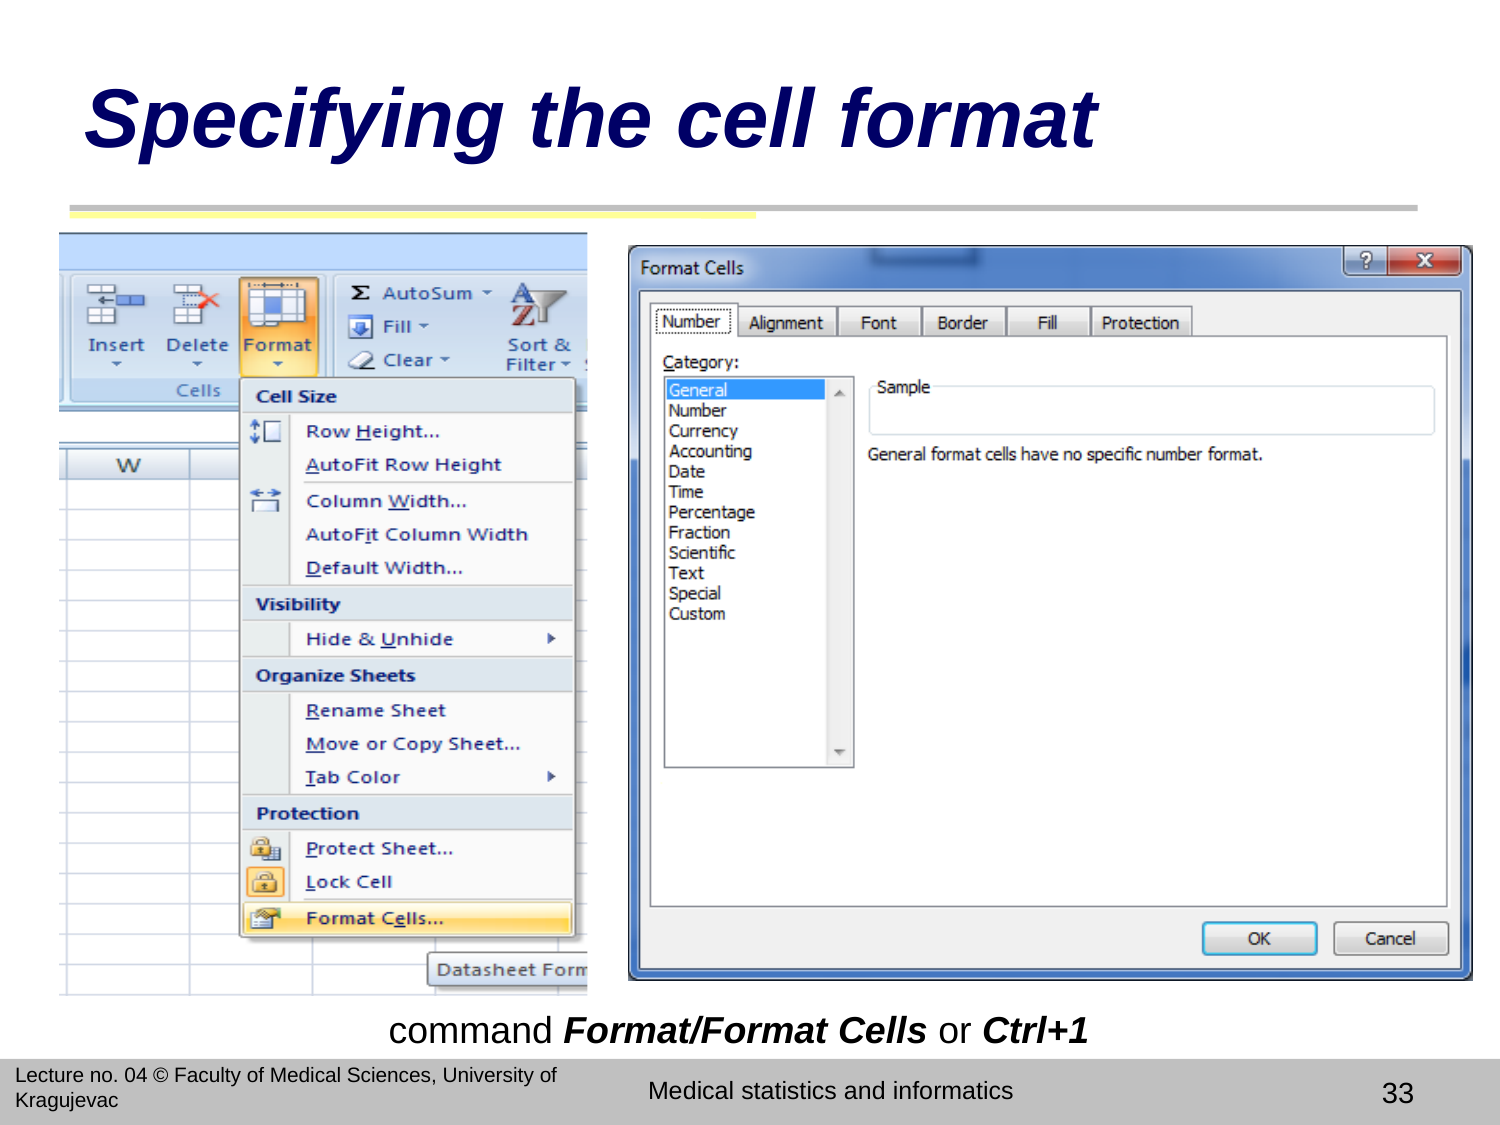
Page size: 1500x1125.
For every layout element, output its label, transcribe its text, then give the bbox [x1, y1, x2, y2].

title Specifying the cell format [69, 19, 1426, 208]
text_box command Format/Format Cells or Ctrl+1 [373, 998, 1115, 1059]
slide_number Lecture no. 04 © Faculty of Medical Sciences, University of Kragujevac [0, 1053, 619, 1108]
footer Medical statistics and informatics [512, 1066, 1151, 1125]
picture [58, 231, 588, 996]
slide_number 33 [1166, 1066, 1430, 1125]
picture [628, 245, 1473, 982]
